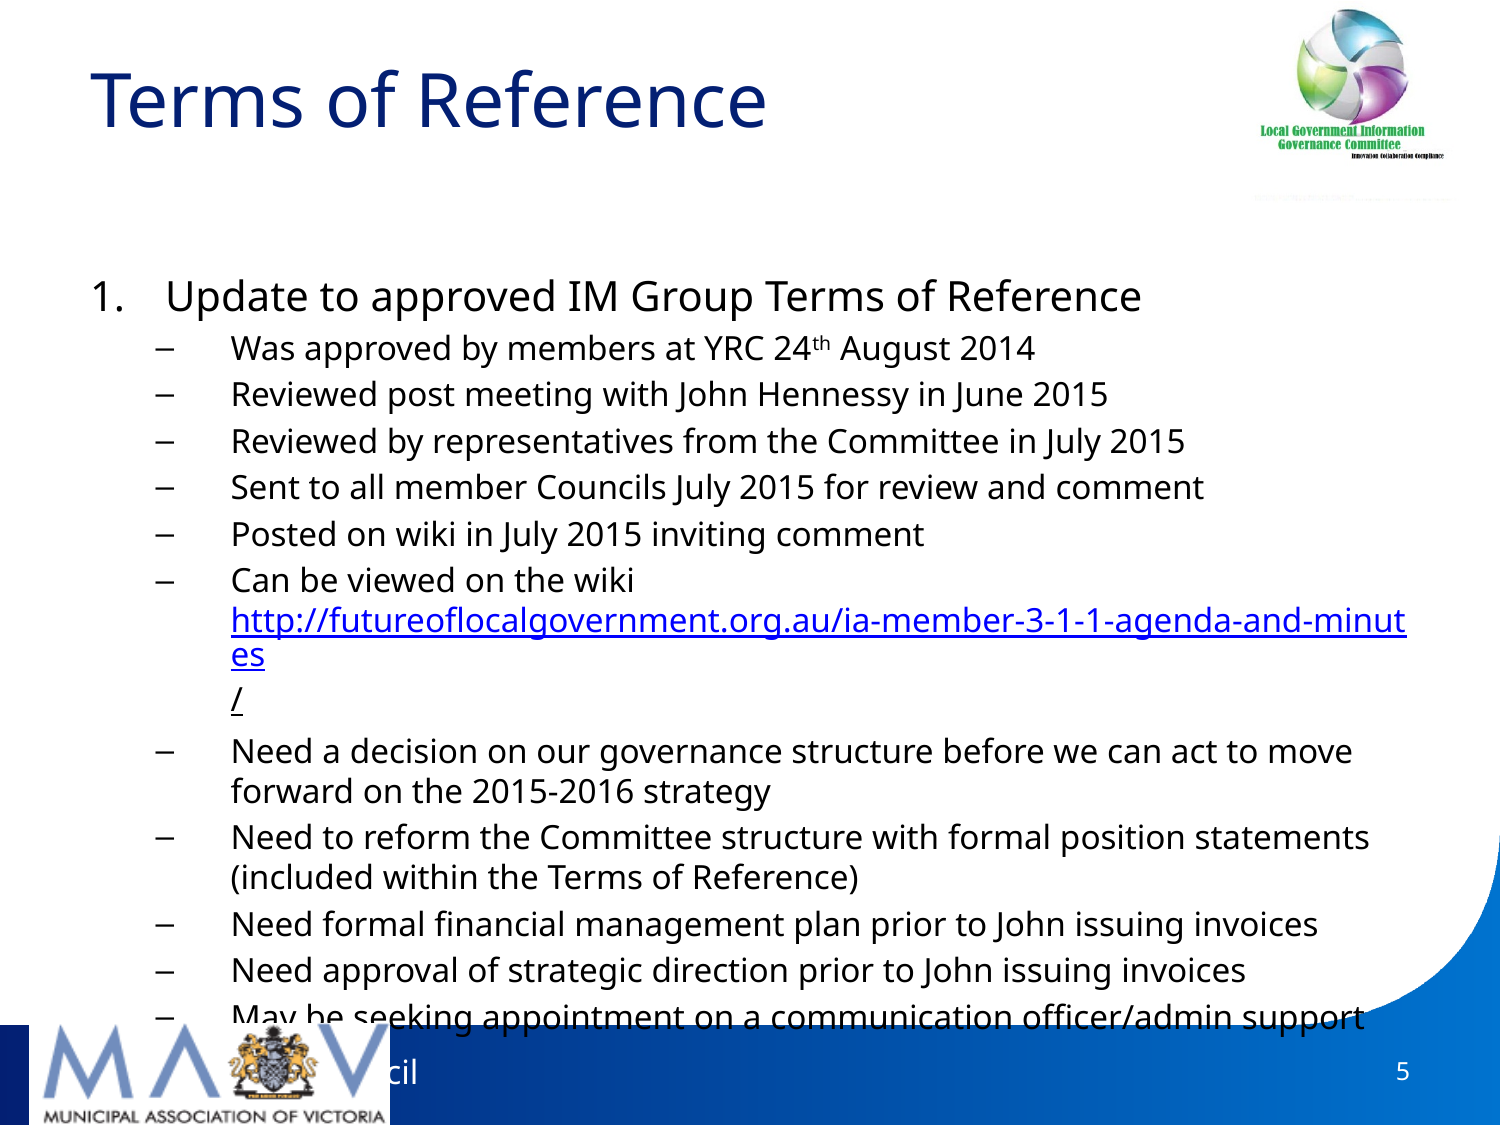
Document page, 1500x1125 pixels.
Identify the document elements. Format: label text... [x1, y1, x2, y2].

picture [1234, 0, 1465, 203]
title Terms of Reference [75, 45, 1424, 233]
slide_number 5 [1074, 1042, 1425, 1103]
list Update to approved IM Group Terms of Reference Was approved by members at YRC 24th August 2014 Reviewed post meeting with John Hennessy in June 2015 Reviewed by representatives from the Committee in July 2015 Sent to all member Councils July 2015 for review and comment Posted on wiki in July 2015 inviting comment Can be viewed on the wiki http://futureoflocalgovernment.org.au/ia-member-3-1-1-agenda-and-minutes/ Need a decision on our governance structure before we can act to move forward on the 2015-2016 strategy Need to reform the Committee structure with formal position statements (included within the Terms of Reference) Need formal financial management plan prior to John issuing invoices Need approval of strategic direction prior to John issuing invoices May be seeking appointment on a communication officer/admin support [75, 262, 1424, 965]
picture [0, 499, 1500, 1125]
